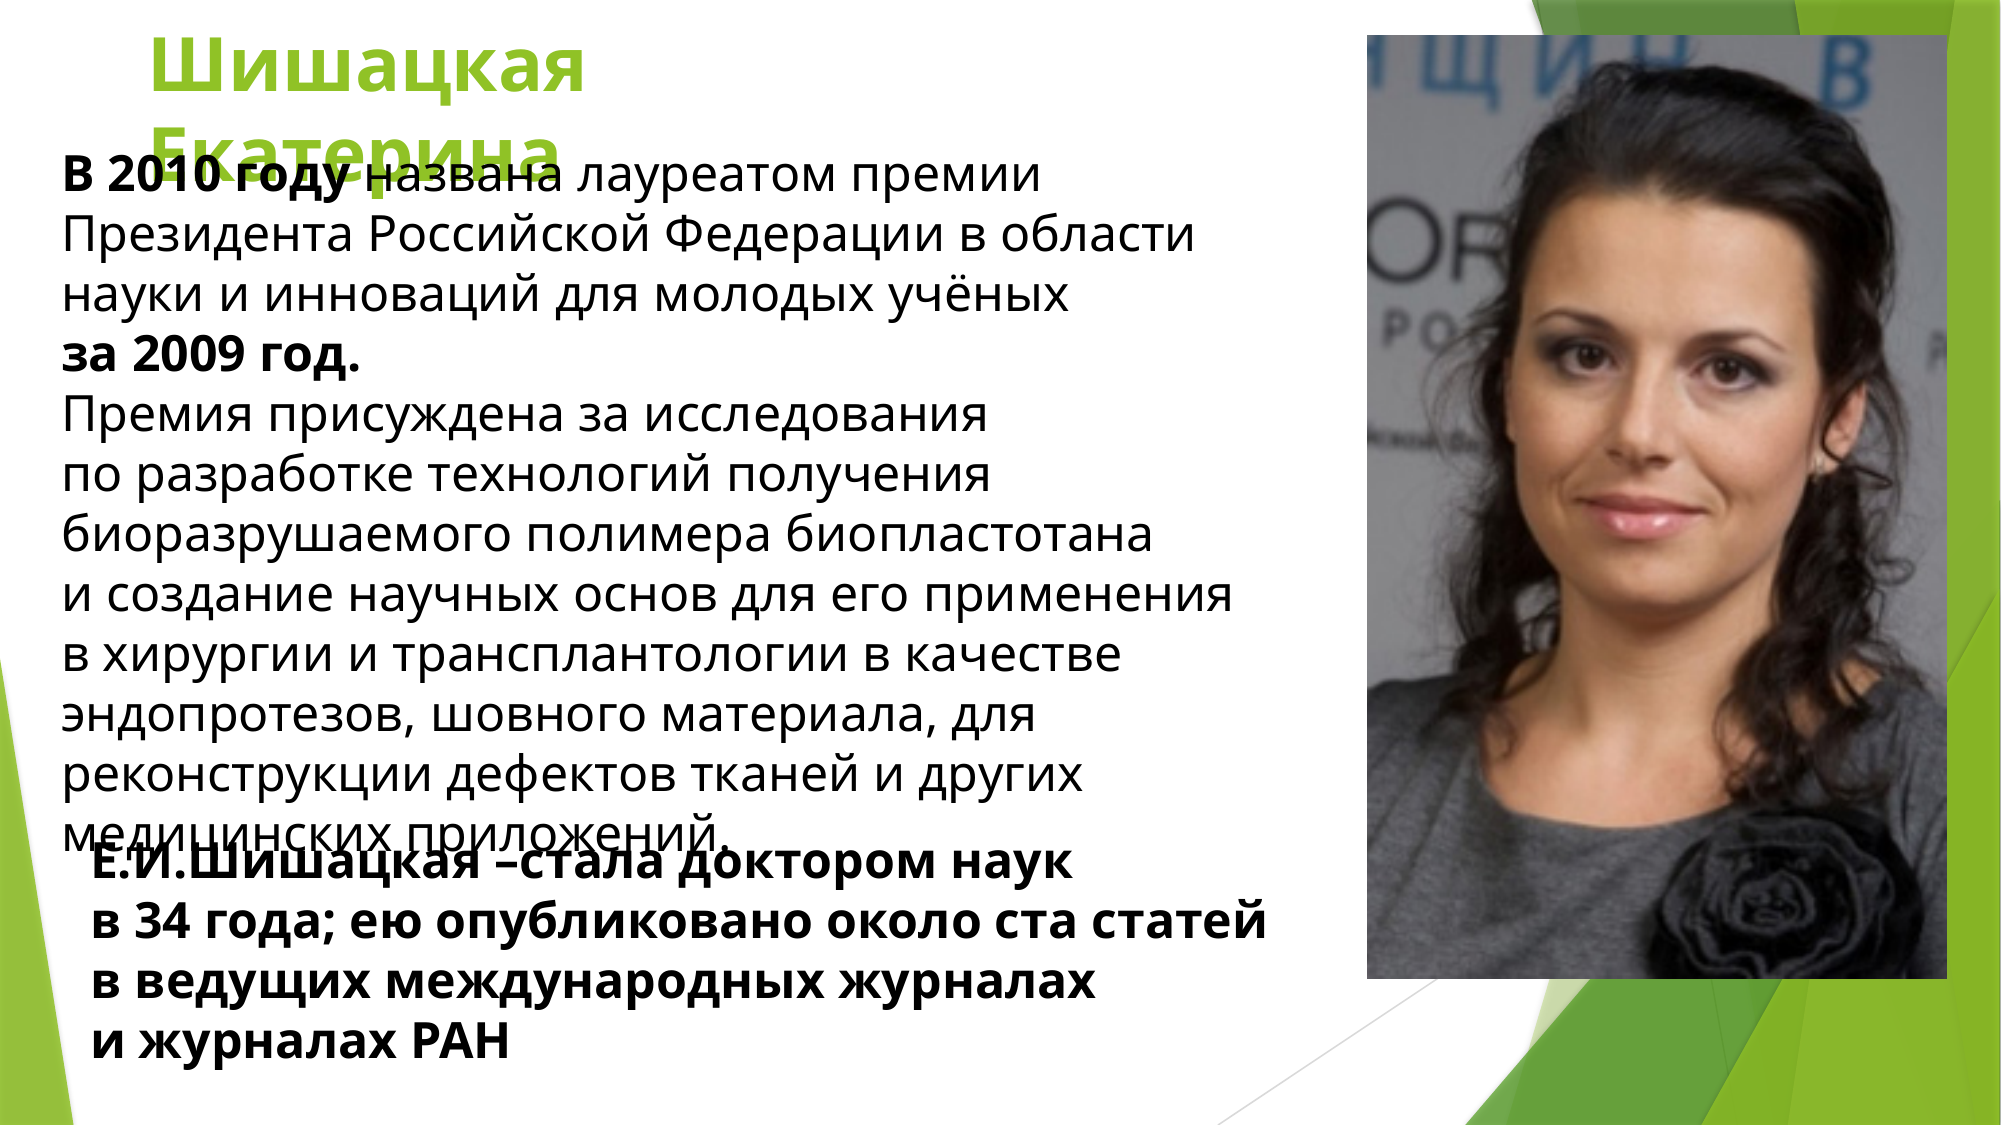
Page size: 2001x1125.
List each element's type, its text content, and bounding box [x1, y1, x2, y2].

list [1366, 34, 1947, 979]
title Шишацкая Екатерина [132, 9, 1023, 134]
text_box В 2010 году названа лауреатом премии Президента Российской Федерации в области науки и инноваций для молодых учёных за 2009 год. Премия присуждена за исследования по разработке технологий получения биоразрушаемого полимера биопластотана и создание научных основ для его применения в хирургии и трансплантологии в качестве эндопротезов, шовного материала, для реконструкции дефектов тканей и других медицинских приложений. [46, 134, 1302, 929]
text_box Е.И.Шишацкая –стала доктором наук в 34 года; ею опубликовано около ста статей в ведущих международных журналах и журналах РАН [75, 820, 1335, 1076]
